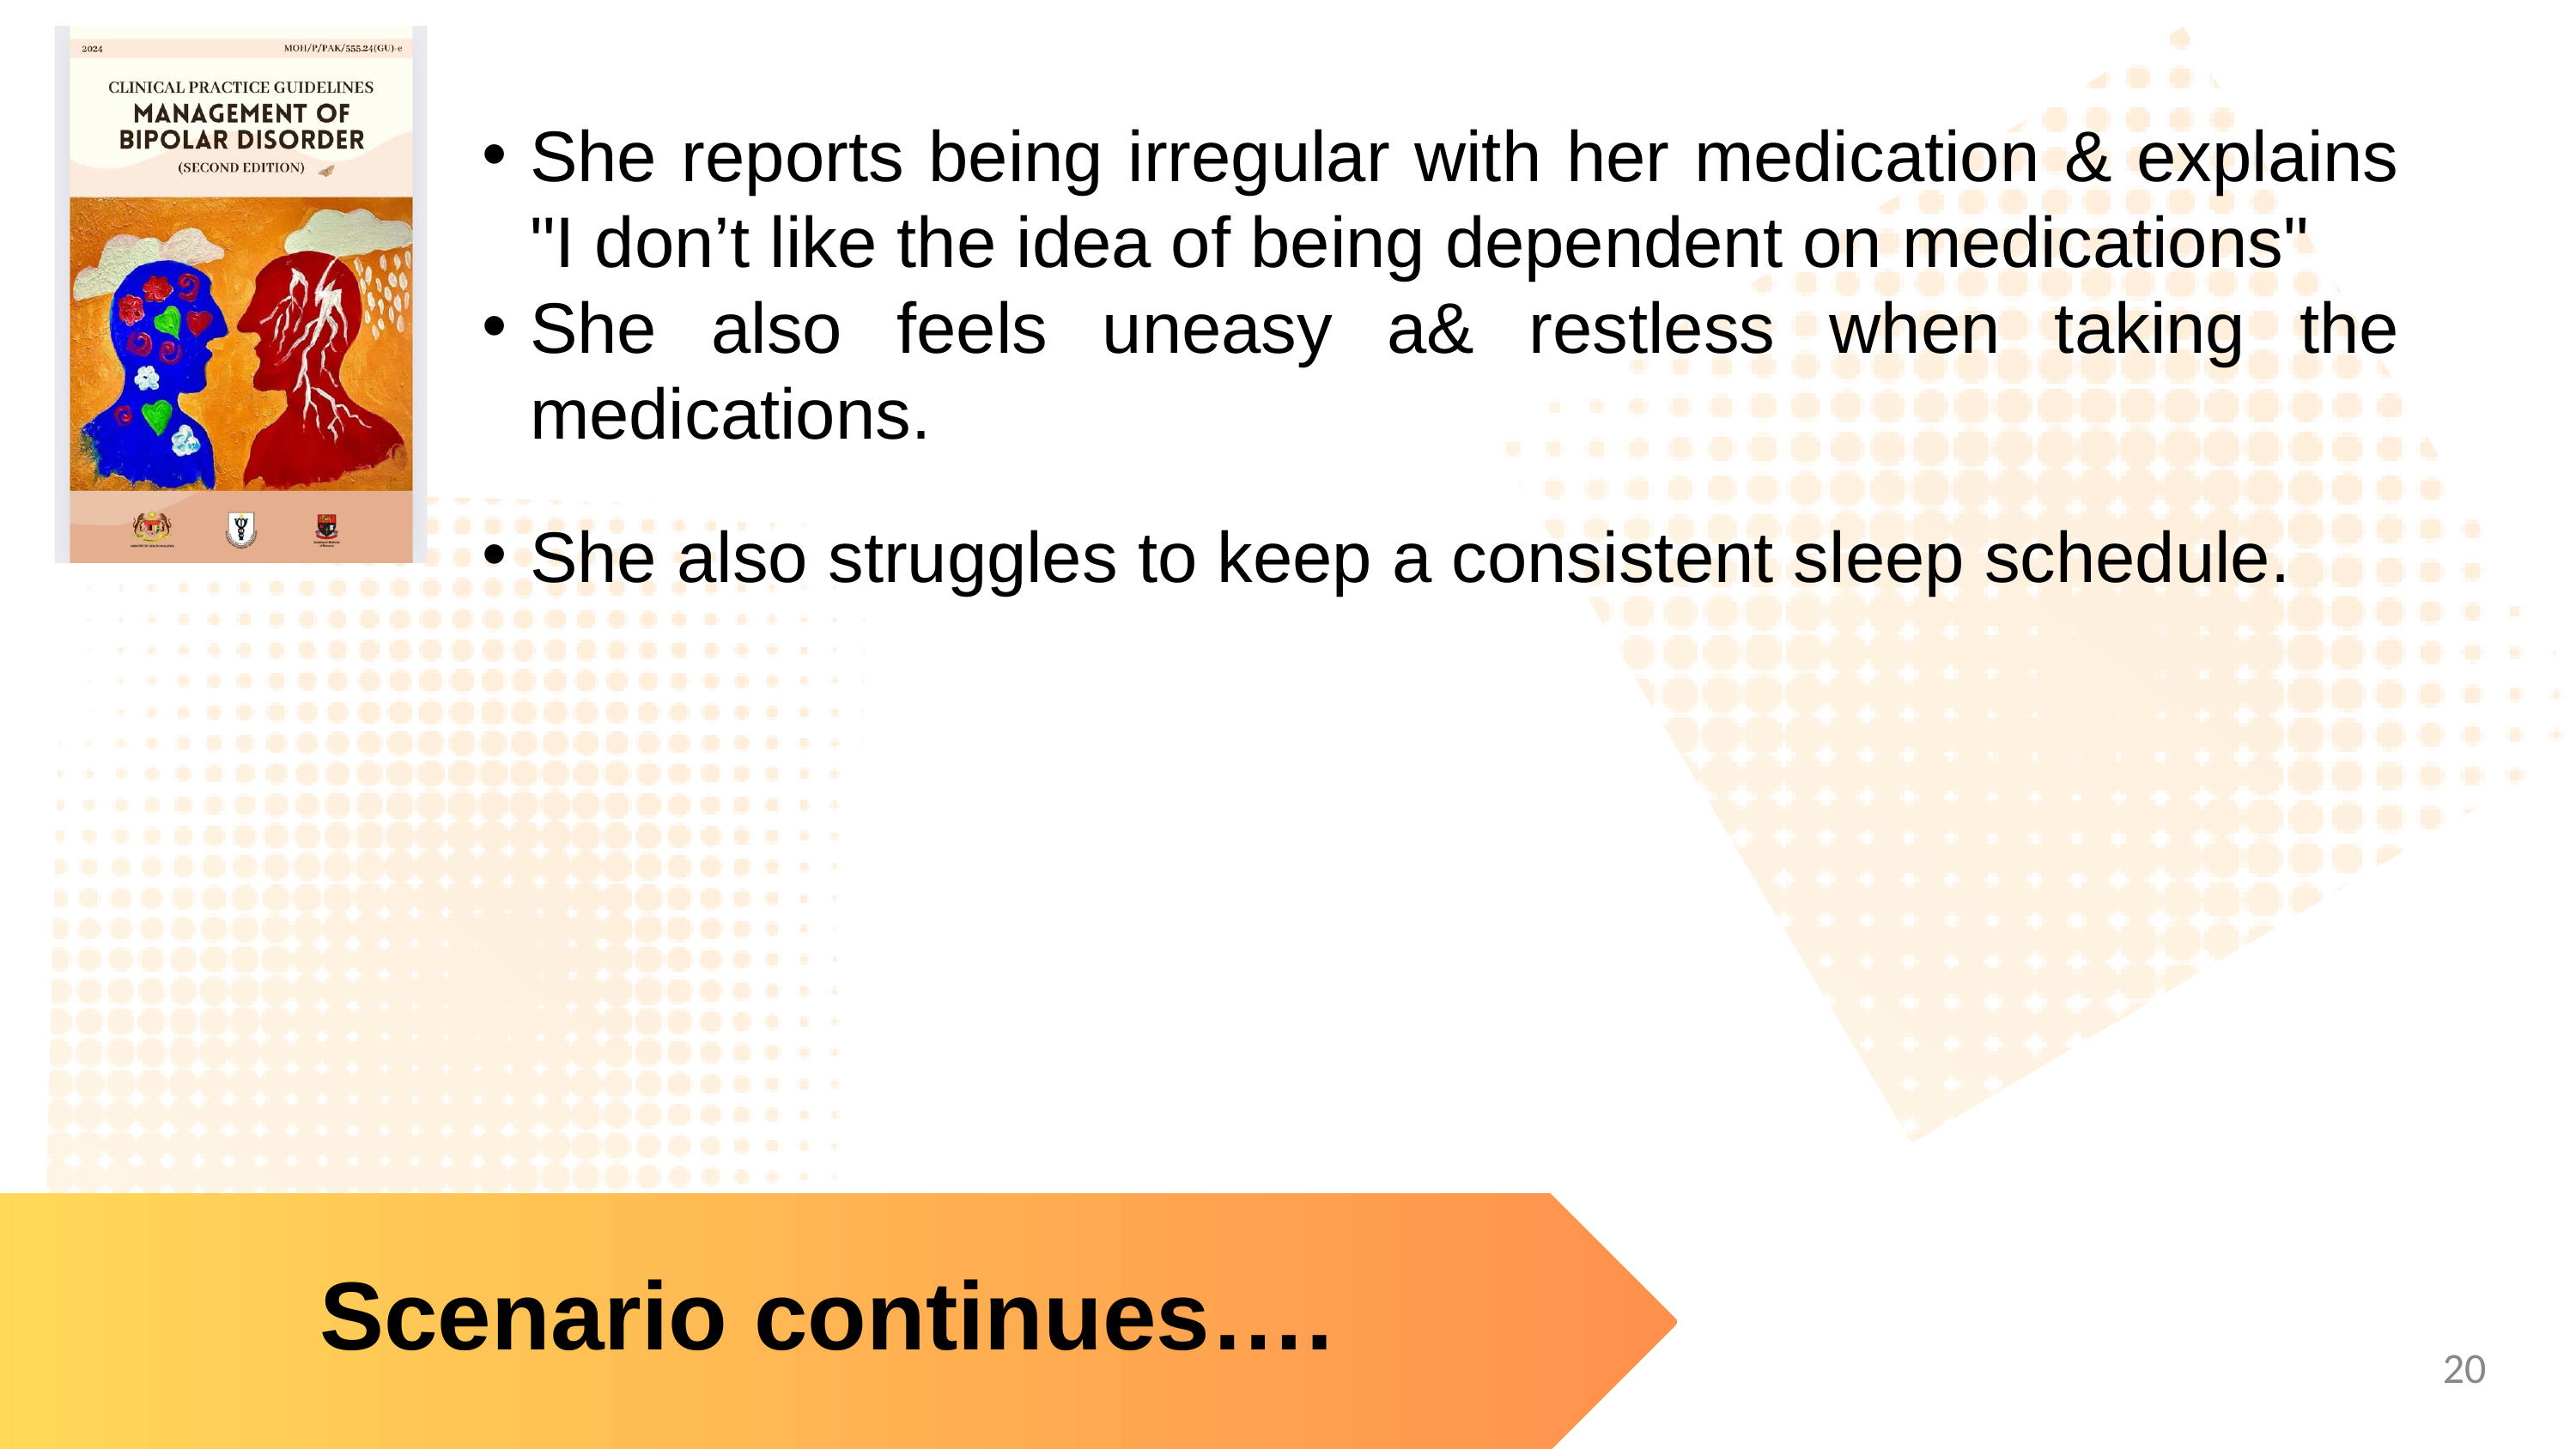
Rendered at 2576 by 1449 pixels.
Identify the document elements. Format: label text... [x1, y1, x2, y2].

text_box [0, 1192, 1678, 1449]
slide_number 20 [2198, 1340, 2500, 1392]
text_box [54, 26, 428, 563]
text_box She reports being irregular with her medication & explains "I don’t like the idea of being dependent on medications" She also feels uneasy a& restless when taking the medications. She also struggles to keep a consistent sleep schedule. [468, 103, 2414, 1144]
text_box [2054, 26, 2229, 103]
text_box [46, 496, 853, 1191]
text_box [2414, 414, 2576, 846]
